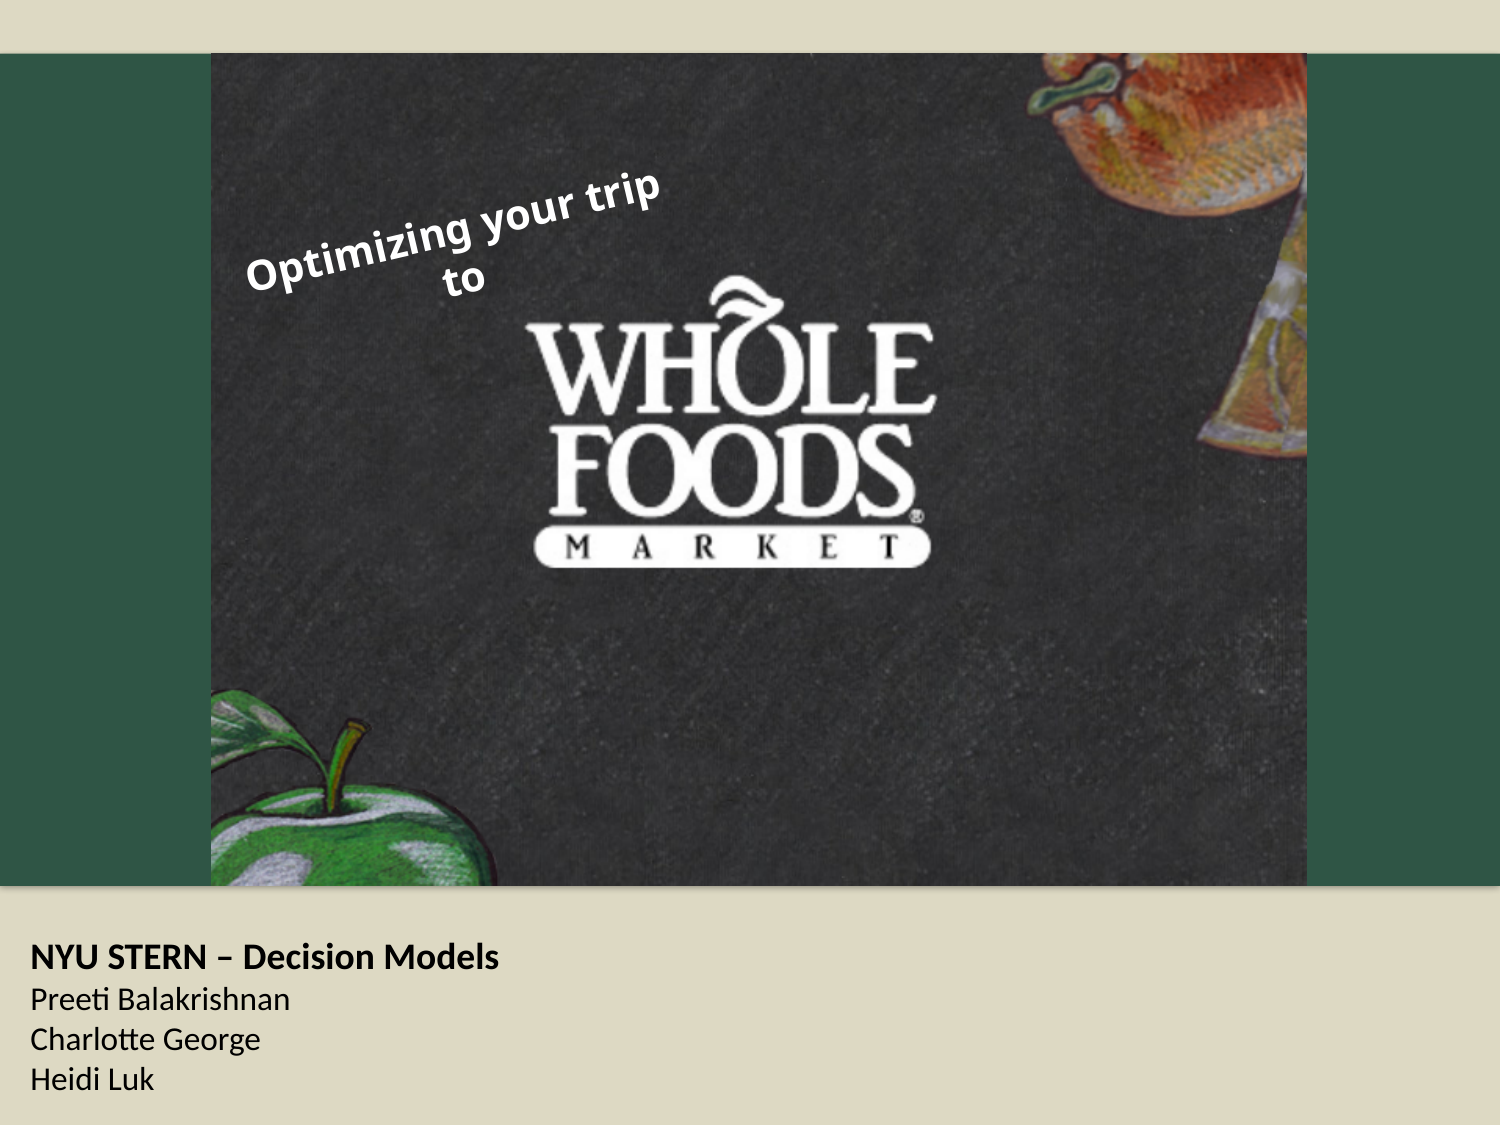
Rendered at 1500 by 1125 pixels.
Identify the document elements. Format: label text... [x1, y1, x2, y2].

picture [211, 53, 1308, 887]
text_box NYU STERN – Decision Models Preeti Balakrishnan Charlotte George Heidi Luk [15, 925, 695, 1105]
text_box [0, 51, 1500, 889]
